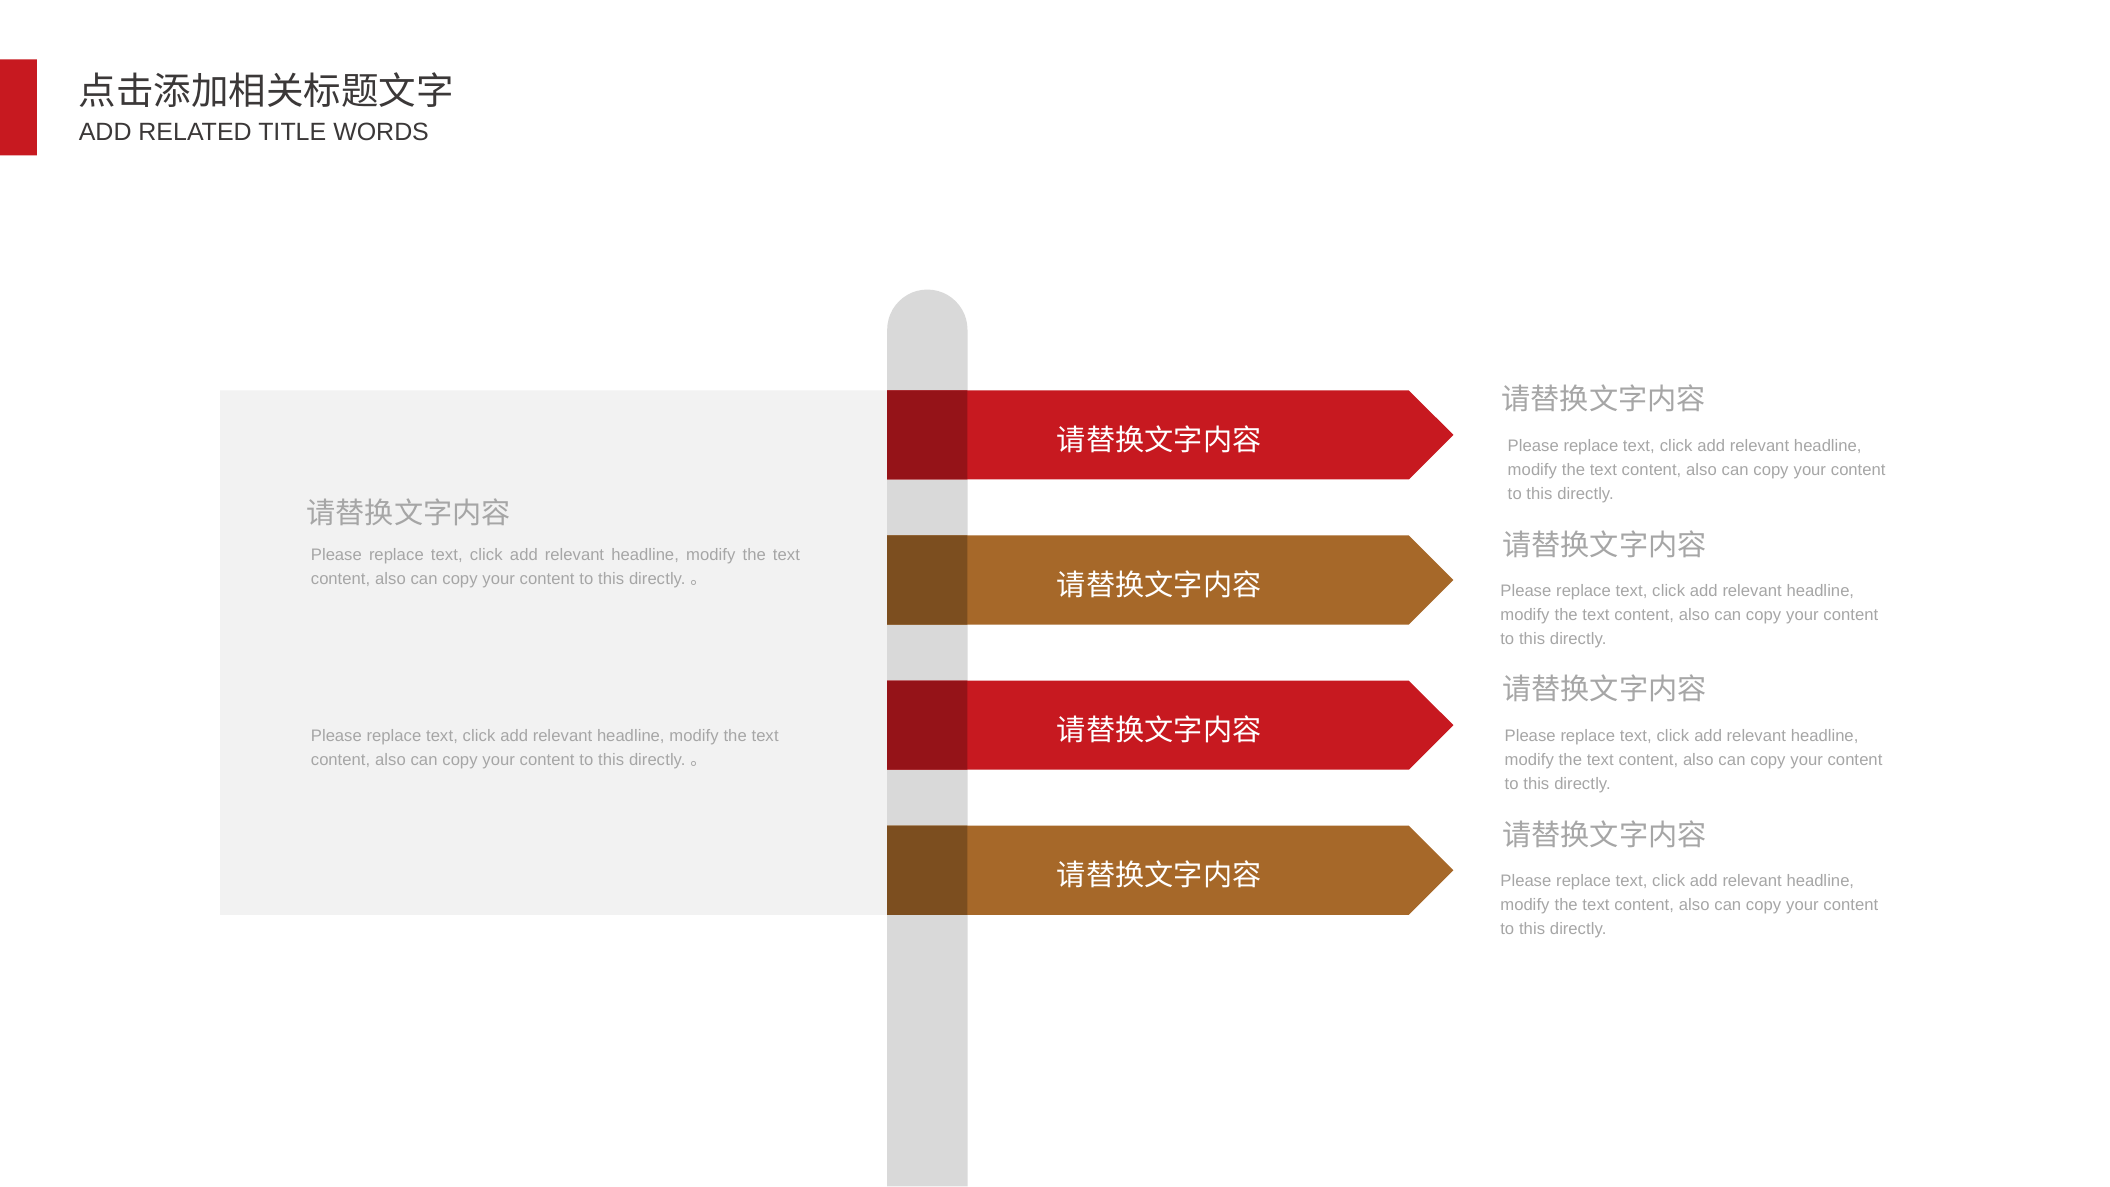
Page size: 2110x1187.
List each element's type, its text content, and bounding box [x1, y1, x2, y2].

text_box [886, 915, 969, 1187]
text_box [887, 390, 1454, 480]
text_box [1485, 656, 1900, 800]
text_box [887, 770, 969, 825]
text_box [886, 288, 969, 390]
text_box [887, 535, 1454, 625]
text_box ADD RELATED TITLE WORDS [62, 107, 446, 154]
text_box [220, 390, 887, 915]
text_box 点击添加相关标题文字 [62, 59, 470, 121]
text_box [887, 680, 1454, 770]
text_box [887, 625, 969, 680]
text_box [1485, 366, 1903, 510]
text_box [887, 480, 969, 535]
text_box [887, 825, 1454, 915]
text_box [1485, 801, 1896, 945]
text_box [1485, 511, 1896, 655]
